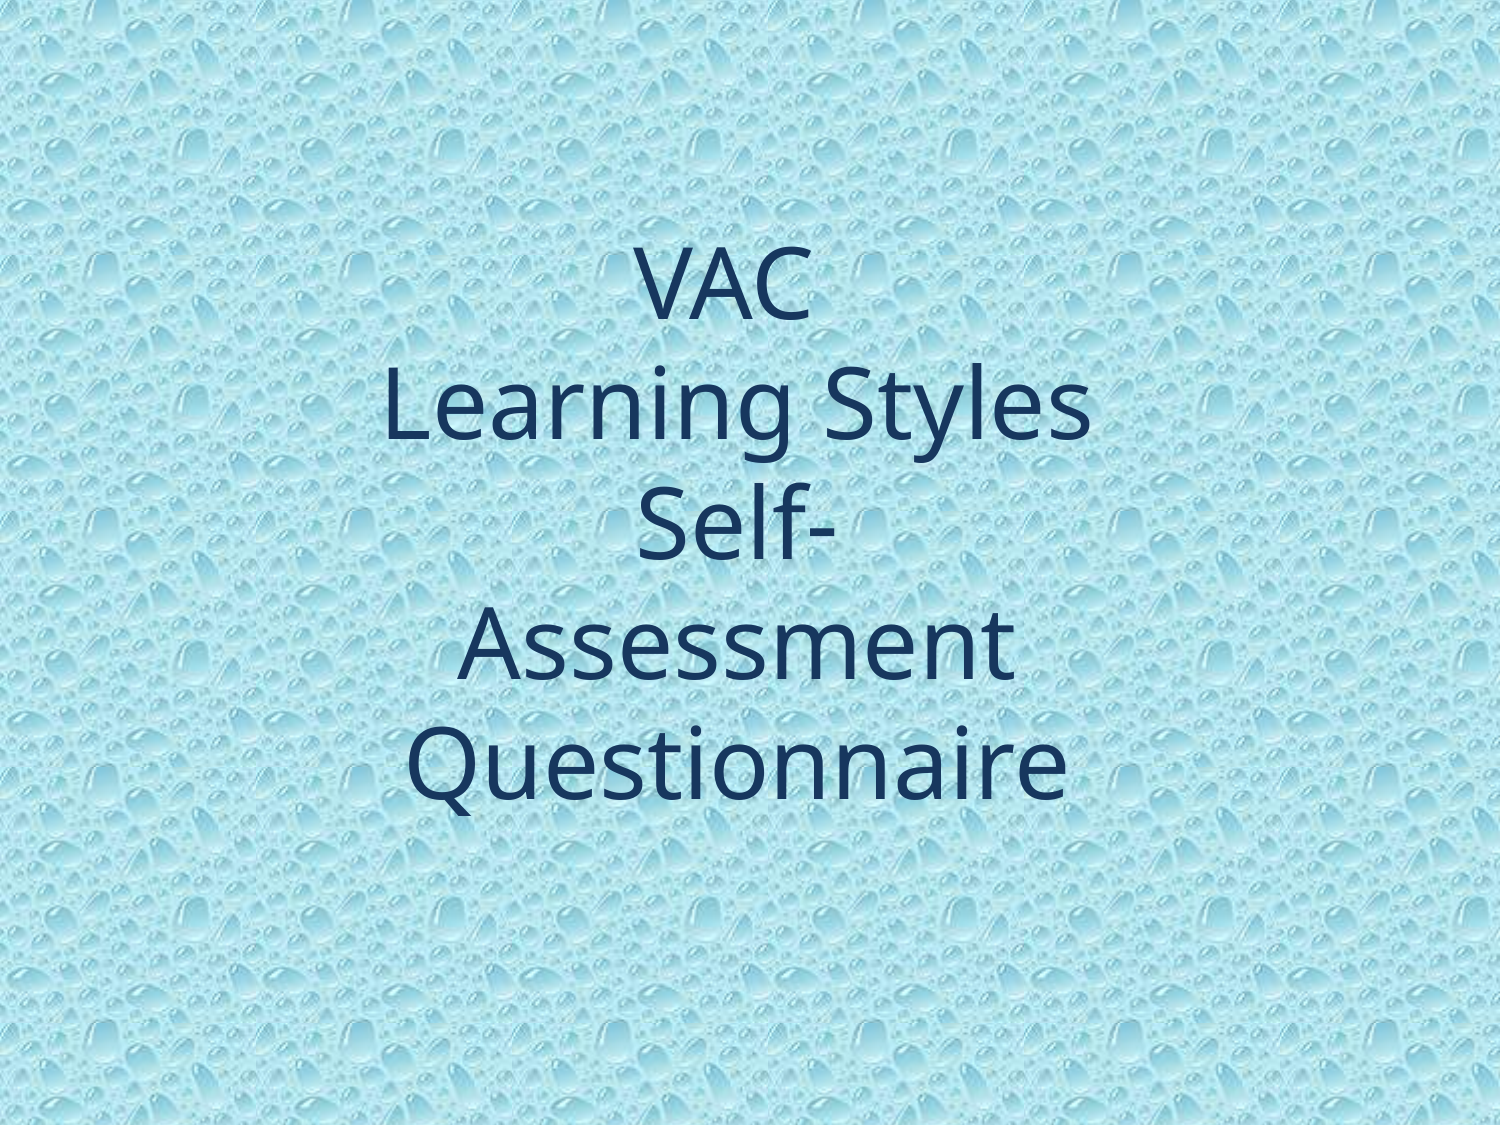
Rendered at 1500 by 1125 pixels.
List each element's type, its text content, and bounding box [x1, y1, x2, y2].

text_box VAC Learning Styles Self-Assessment Questionnaire [362, 212, 1113, 827]
picture [0, 0, 1500, 1125]
